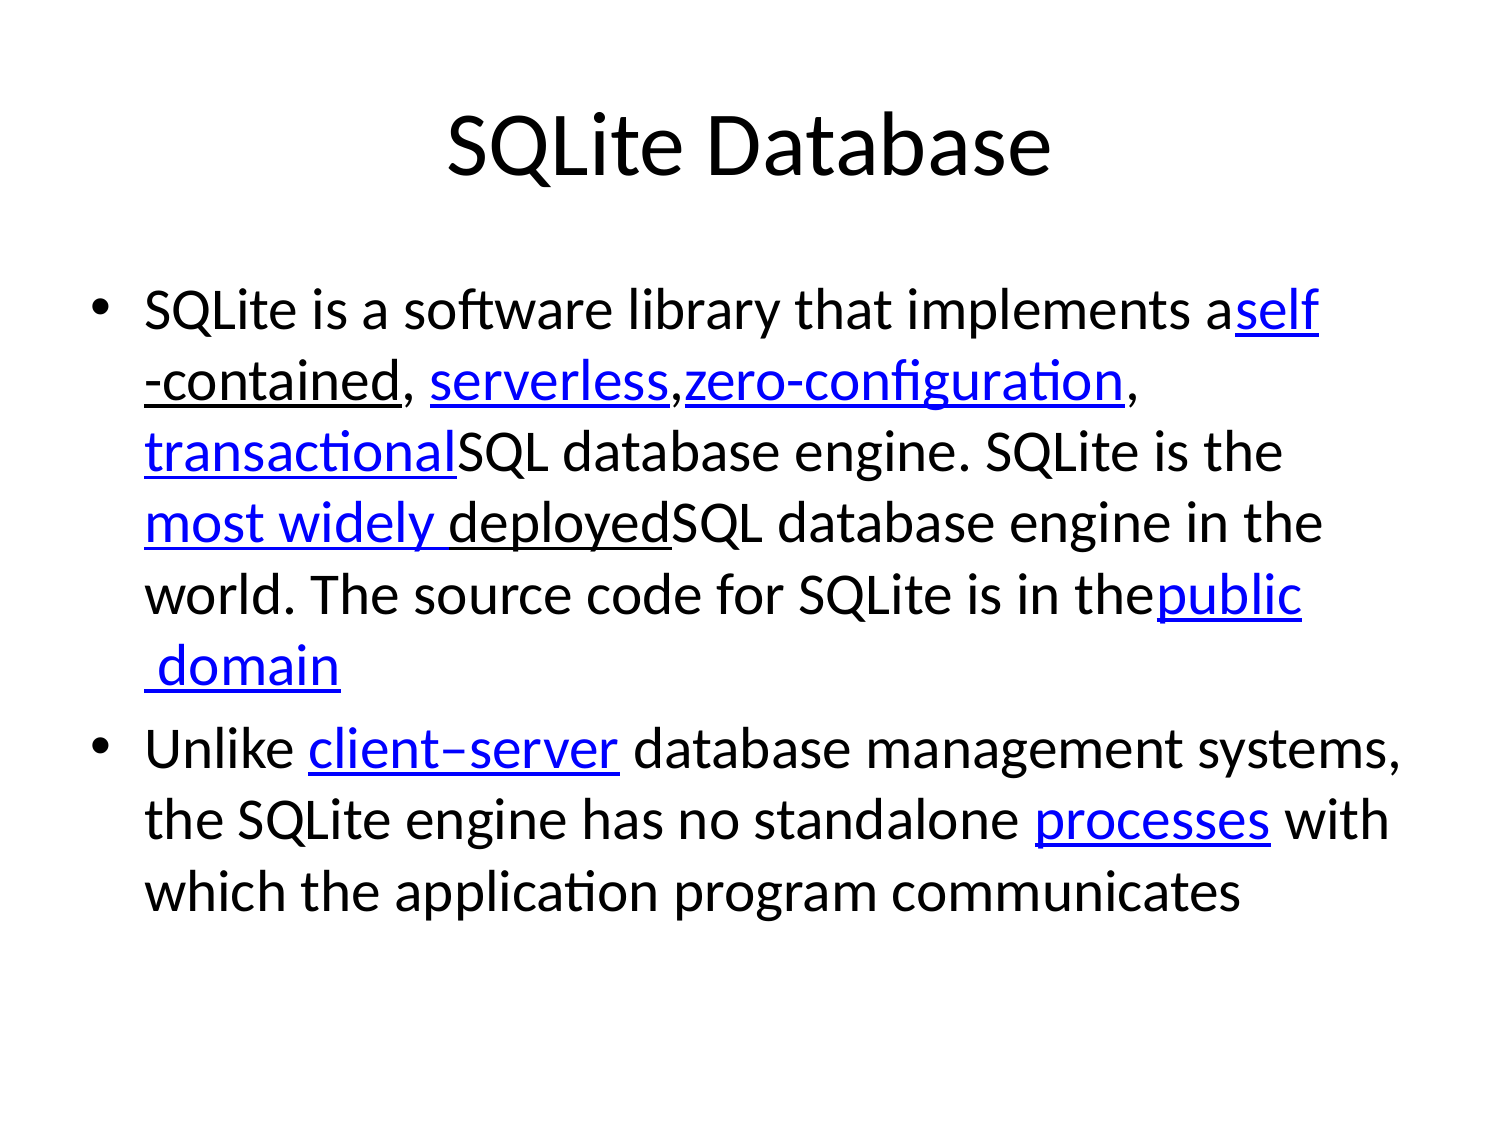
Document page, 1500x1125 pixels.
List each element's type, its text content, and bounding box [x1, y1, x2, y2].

title SQLite Database [75, 45, 1425, 233]
list SQLite is a software library that implements aself-contained, serverless,zero-configuration,transactionalSQL database engine. SQLite is the most widely deployedSQL database engine in the world. The source code for SQLite is in thepublic domain Unlike client–server database management systems, the SQLite engine has no standalone processes with which the application program communicates [75, 262, 1425, 1005]
